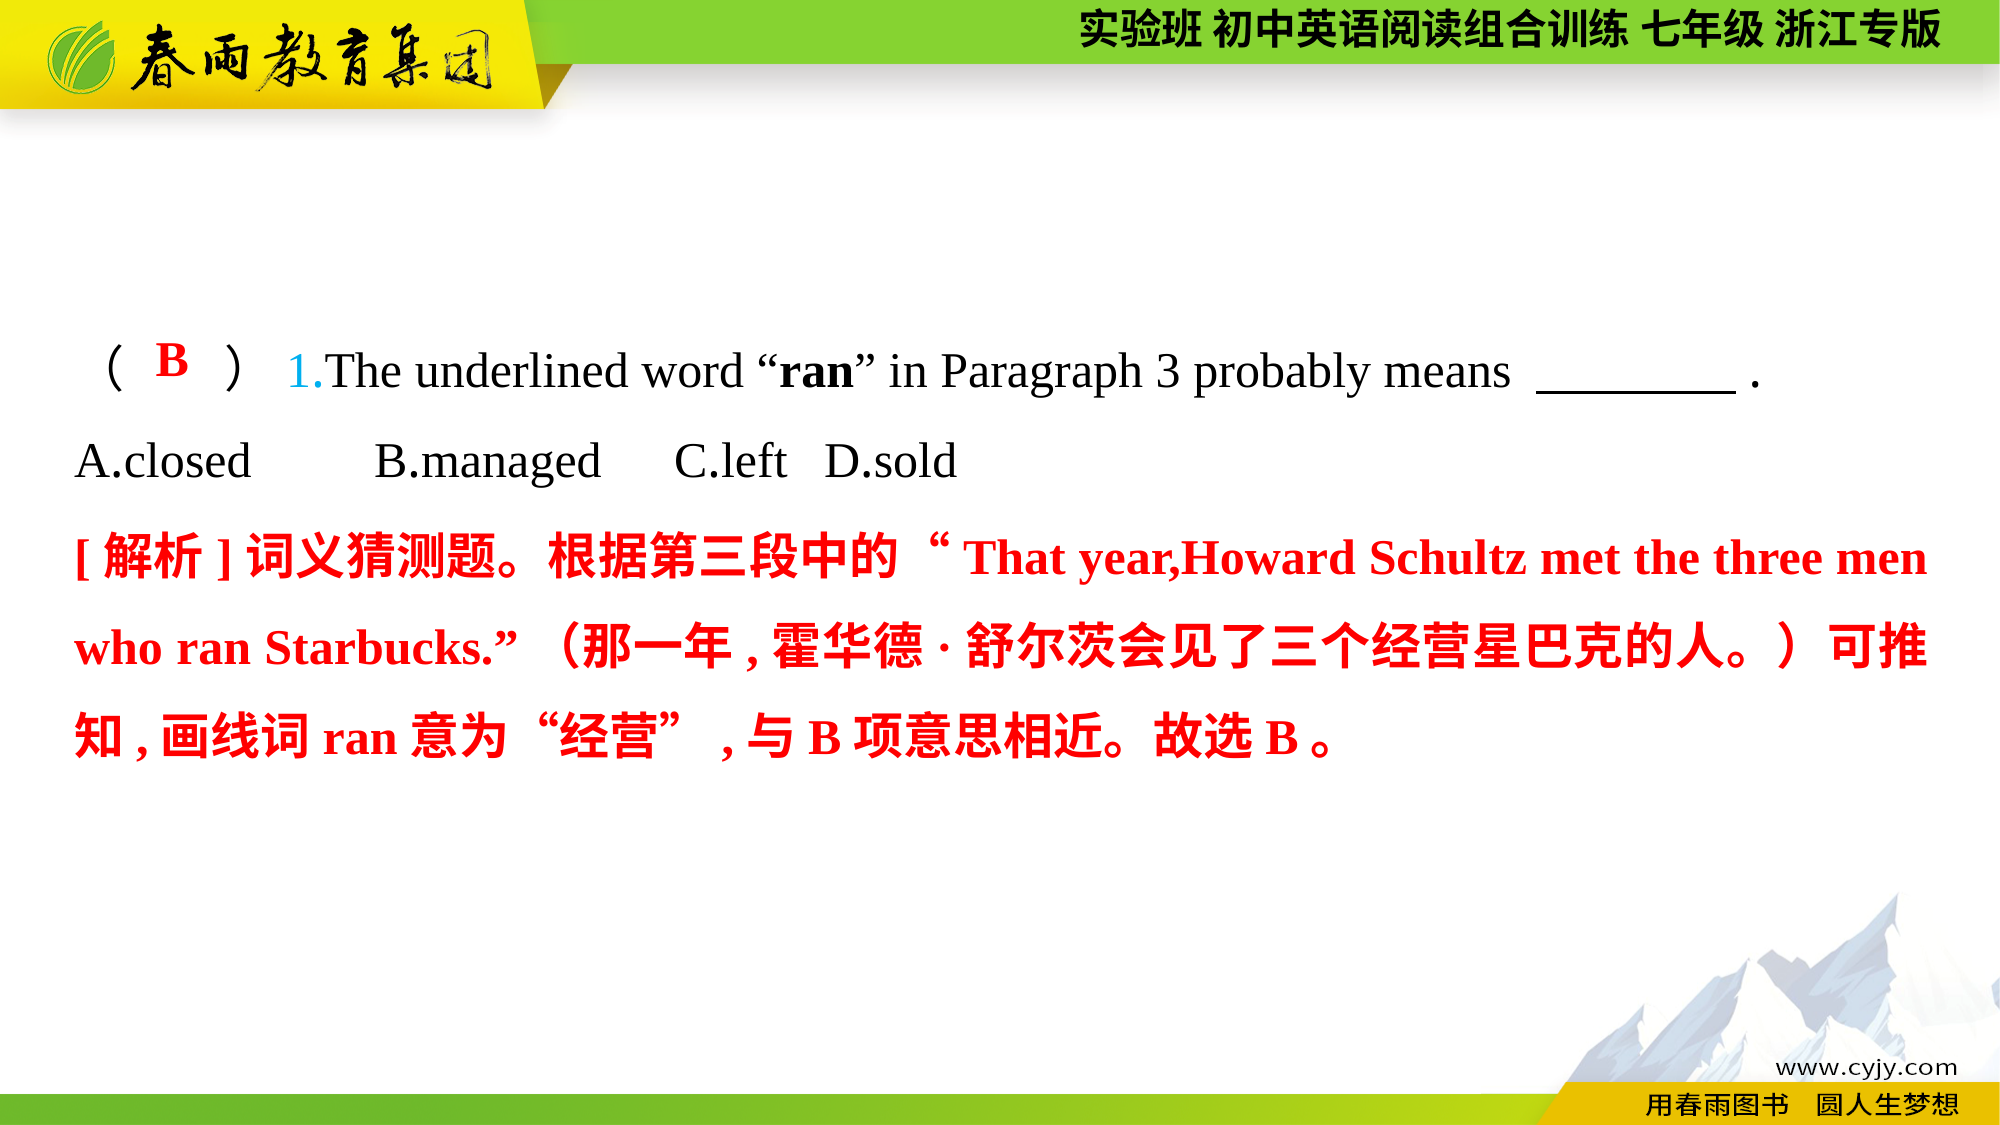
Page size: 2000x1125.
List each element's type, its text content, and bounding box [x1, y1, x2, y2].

text_box [解析]词义猜测题。根据第三段中的“That year,Howard Schultz met the three men who ran Starbucks.”（那一年,霍华德·舒尔茨会见了三个经营星巴克的人。）可推知,画线词ran意为“经营”,与B项意思相近。故选B。 [59, 486, 1944, 772]
list （ ）1.The underlined word “ran” in Paragraph 3 probably means . A.closed B.managed C.left D.sold [59, 299, 1944, 485]
picture [0, 0, 2000, 1125]
text_box B [140, 319, 204, 395]
